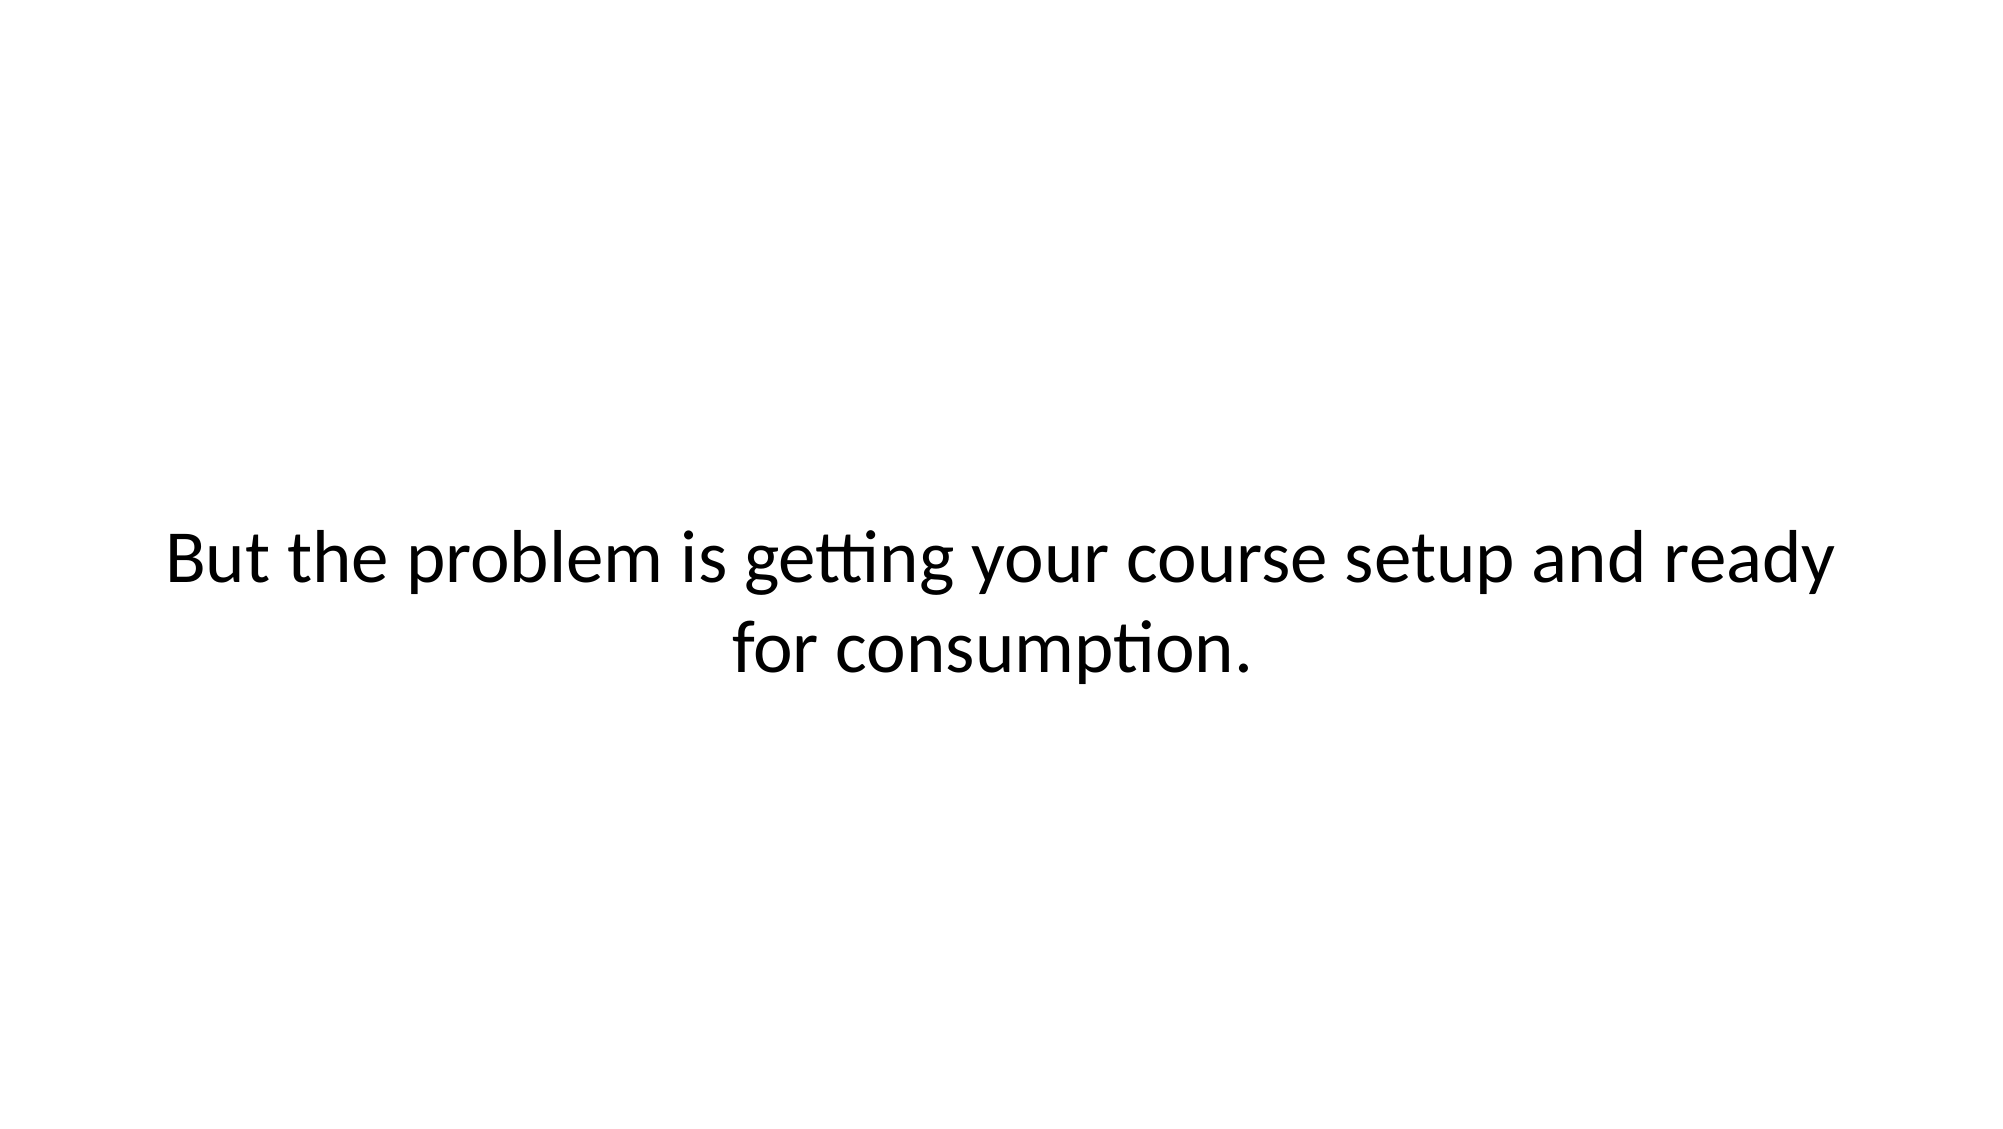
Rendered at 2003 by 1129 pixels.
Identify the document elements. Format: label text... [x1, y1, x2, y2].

title But the problem is getting your course setup and ready for consumption. [150, 350, 1853, 844]
